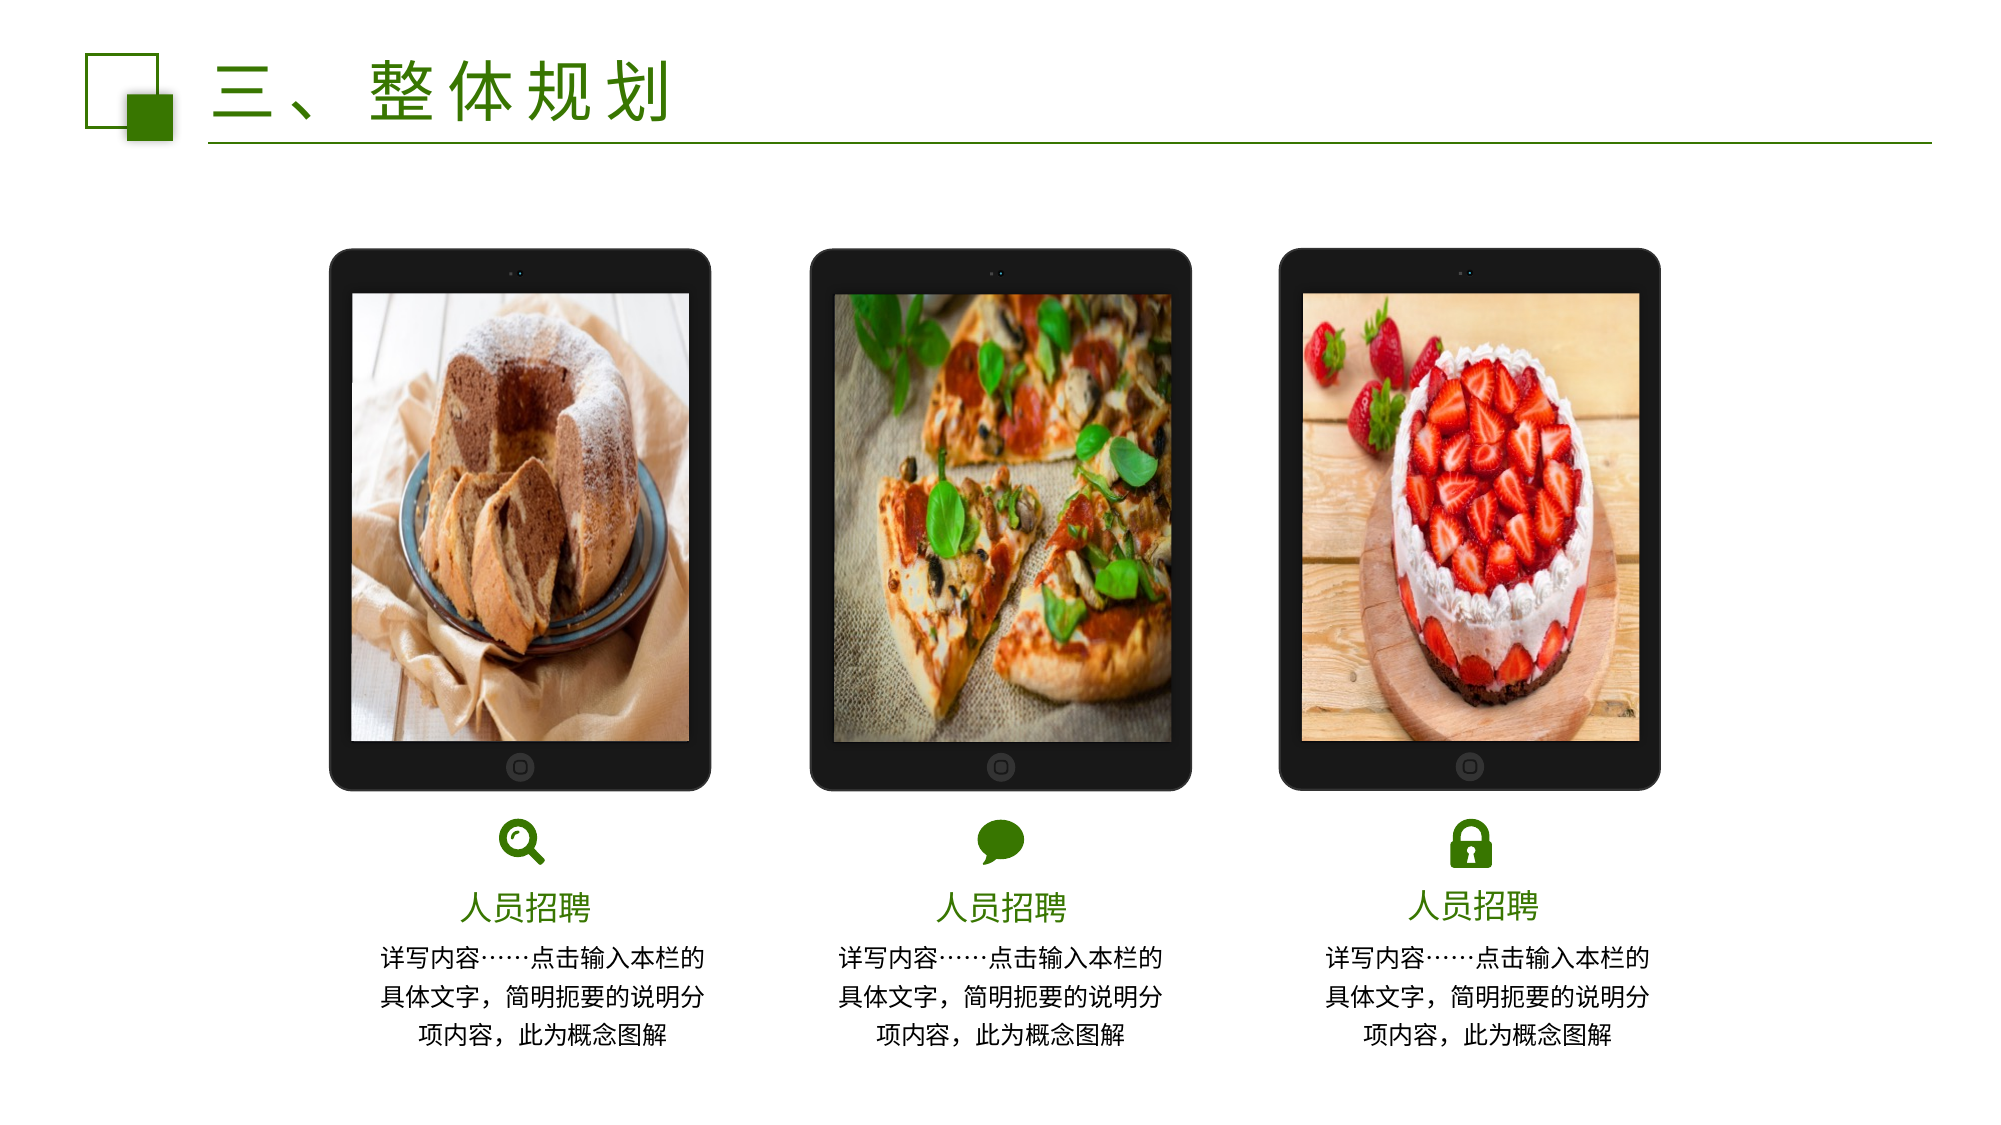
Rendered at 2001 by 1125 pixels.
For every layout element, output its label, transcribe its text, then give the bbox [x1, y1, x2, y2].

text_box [86, 54, 174, 141]
text_box [1450, 818, 1492, 868]
text_box [977, 819, 1025, 865]
text_box [499, 818, 545, 865]
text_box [1278, 247, 1661, 791]
text_box 三、整体规划 [198, 58, 1489, 131]
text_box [809, 248, 1193, 792]
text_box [353, 879, 733, 1059]
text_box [811, 879, 1191, 1059]
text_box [328, 248, 712, 792]
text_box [1298, 877, 1678, 1059]
